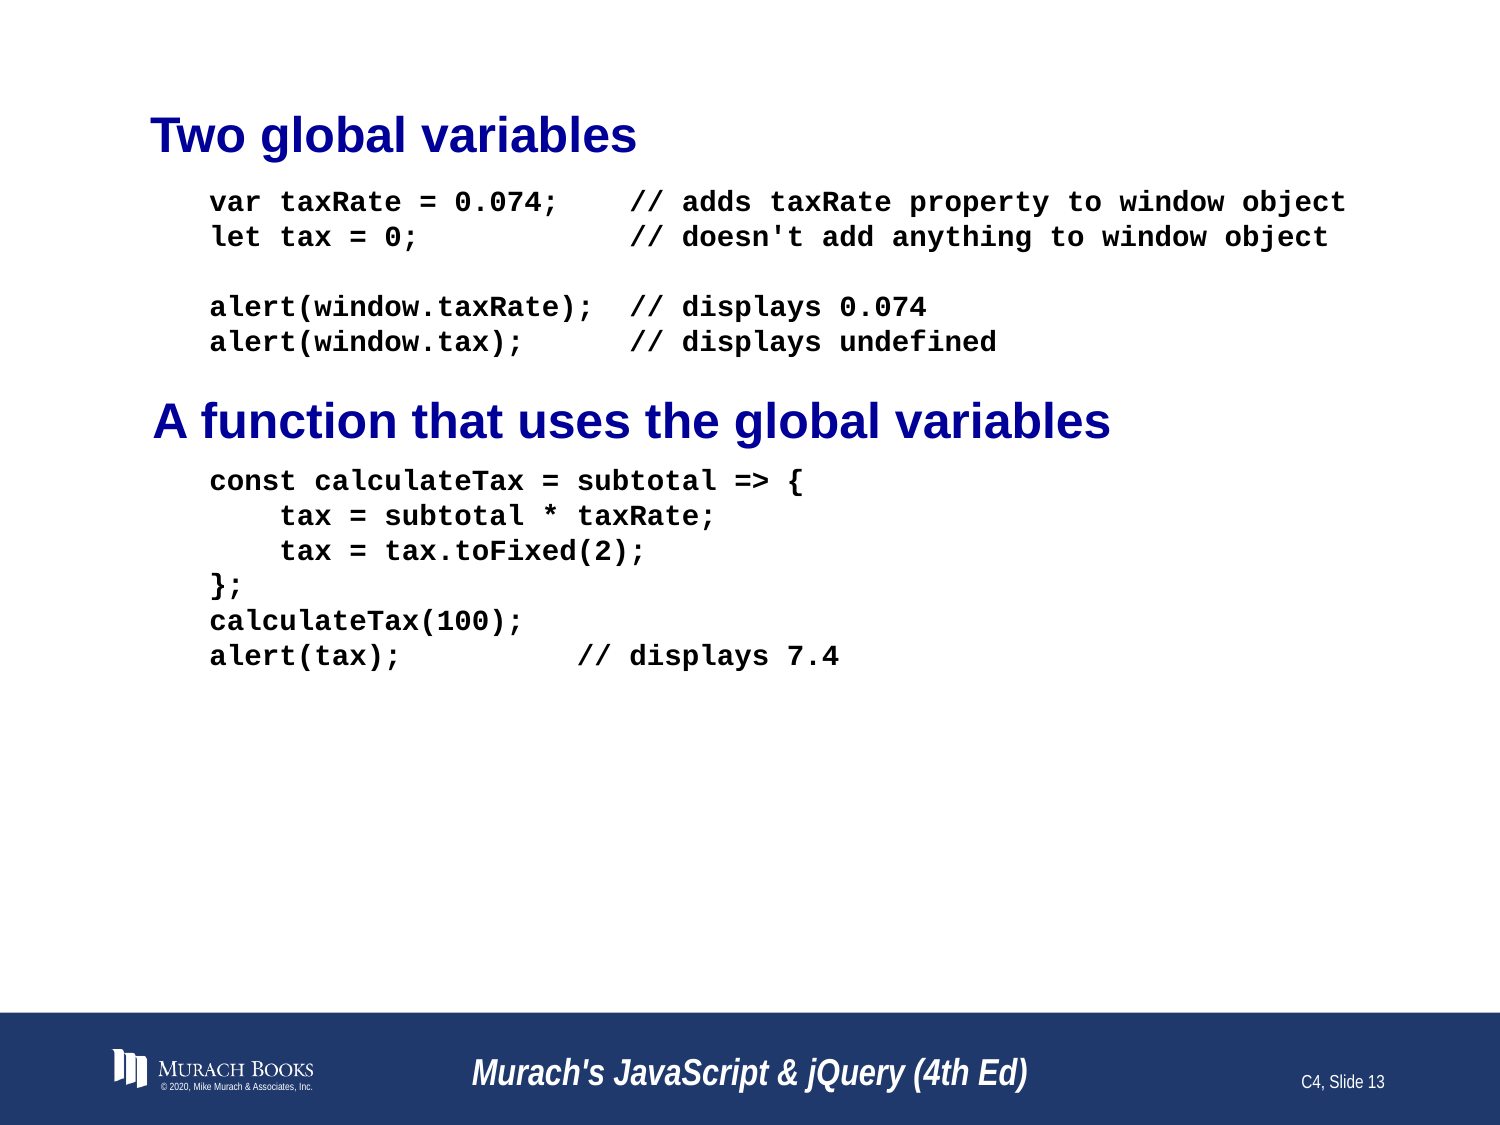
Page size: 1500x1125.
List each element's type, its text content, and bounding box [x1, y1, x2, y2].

list var taxRate = 0.074; // adds taxRate property to window object let tax = 0; // doesn't add anything to window object alert(window.taxRate); // displays 0.074 alert(window.tax); // displays undefined A function that uses the global variables const calculateTax = subtotal => { tax = subtotal * taxRate; tax = tax.toFixed(2); }; calculateTax(100); alert(tax); // displays 7.4 [137, 174, 1363, 975]
slide_number C4, Slide 13 [1087, 1025, 1400, 1100]
footer © 2020, Mike Murach & Associates, Inc. [12, 1025, 463, 1100]
slide_number Murach's JavaScript & jQuery (4th Ed) [463, 1025, 1050, 1100]
title Two global variables [150, 102, 1350, 164]
